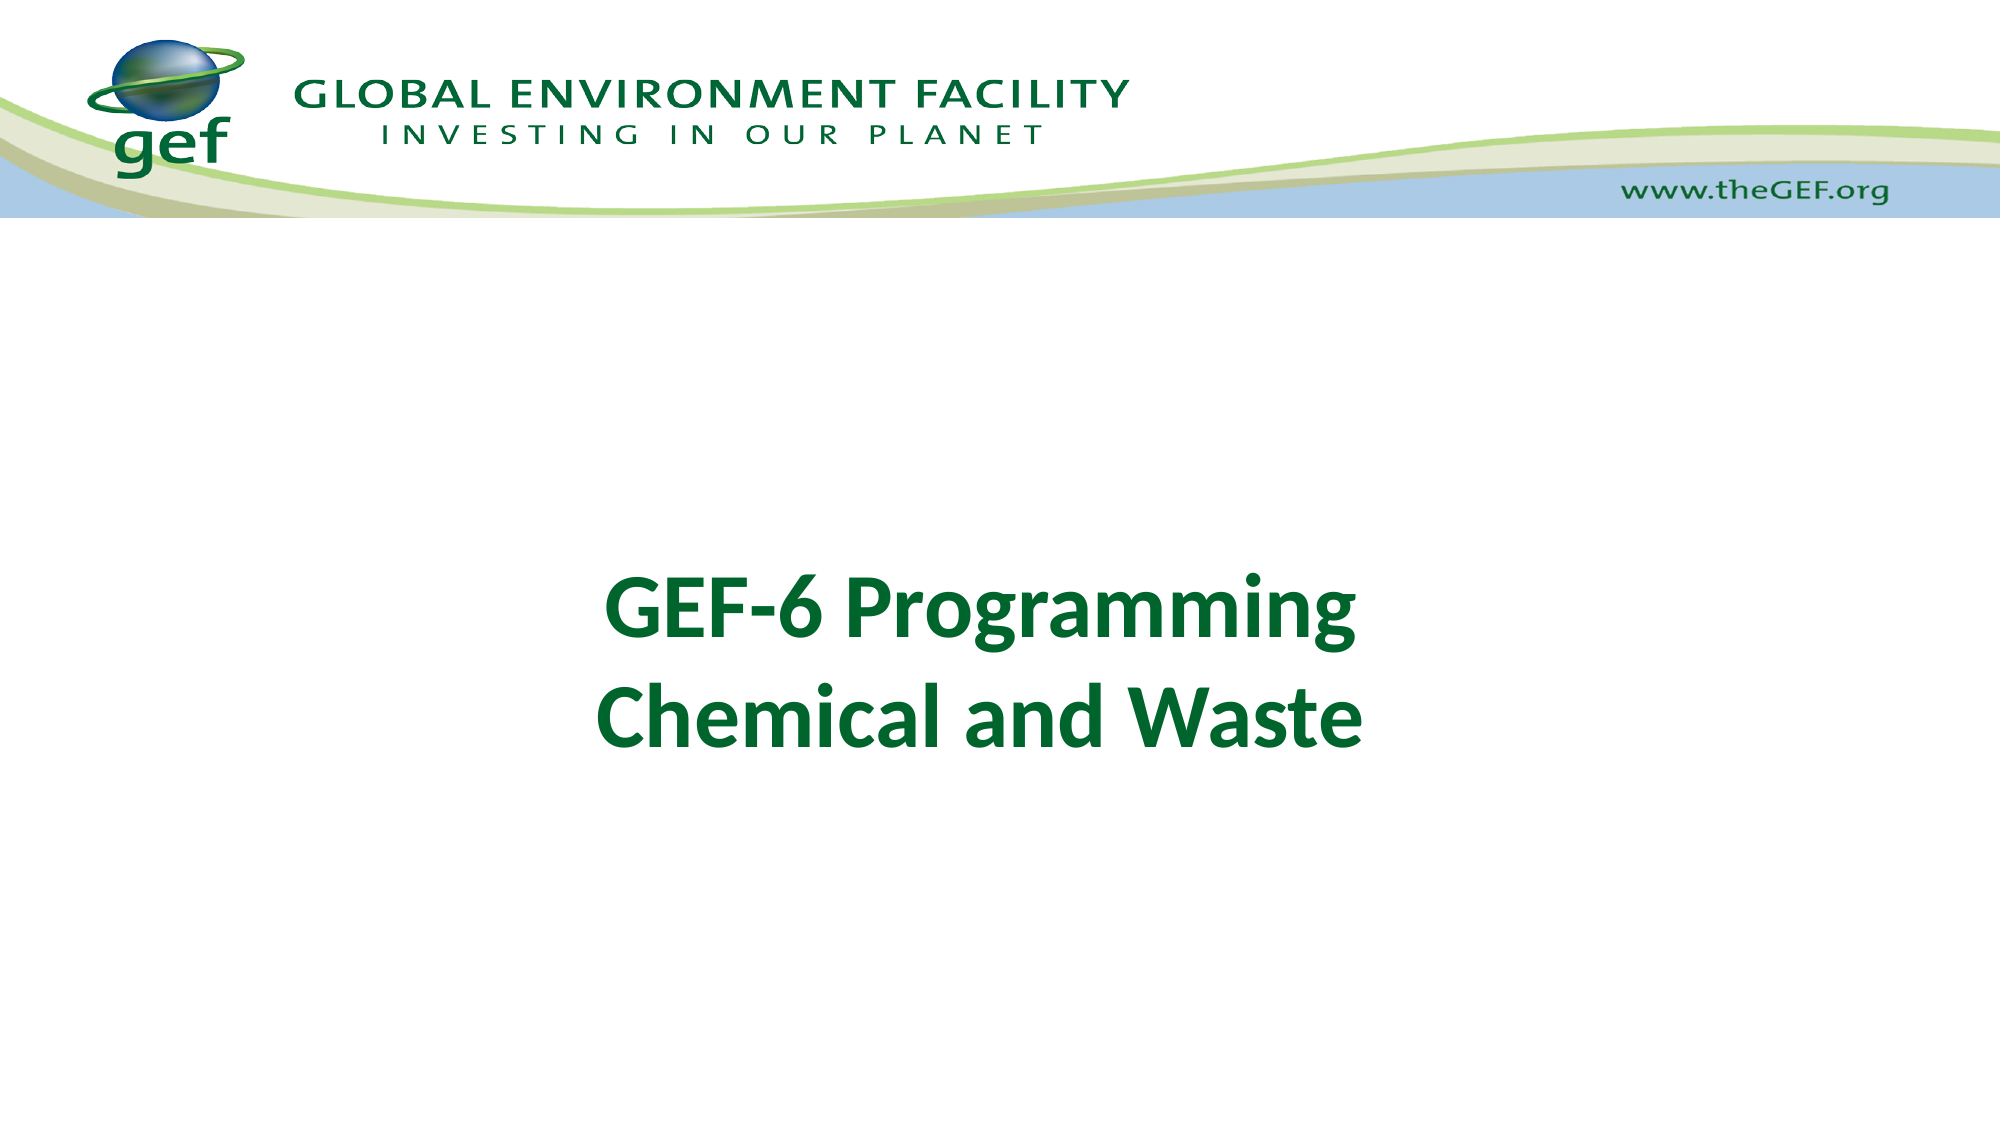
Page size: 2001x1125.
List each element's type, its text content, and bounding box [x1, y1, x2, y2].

picture [0, 12, 2000, 218]
title GEF-6 Programming Chemical and Waste [80, 512, 1882, 901]
